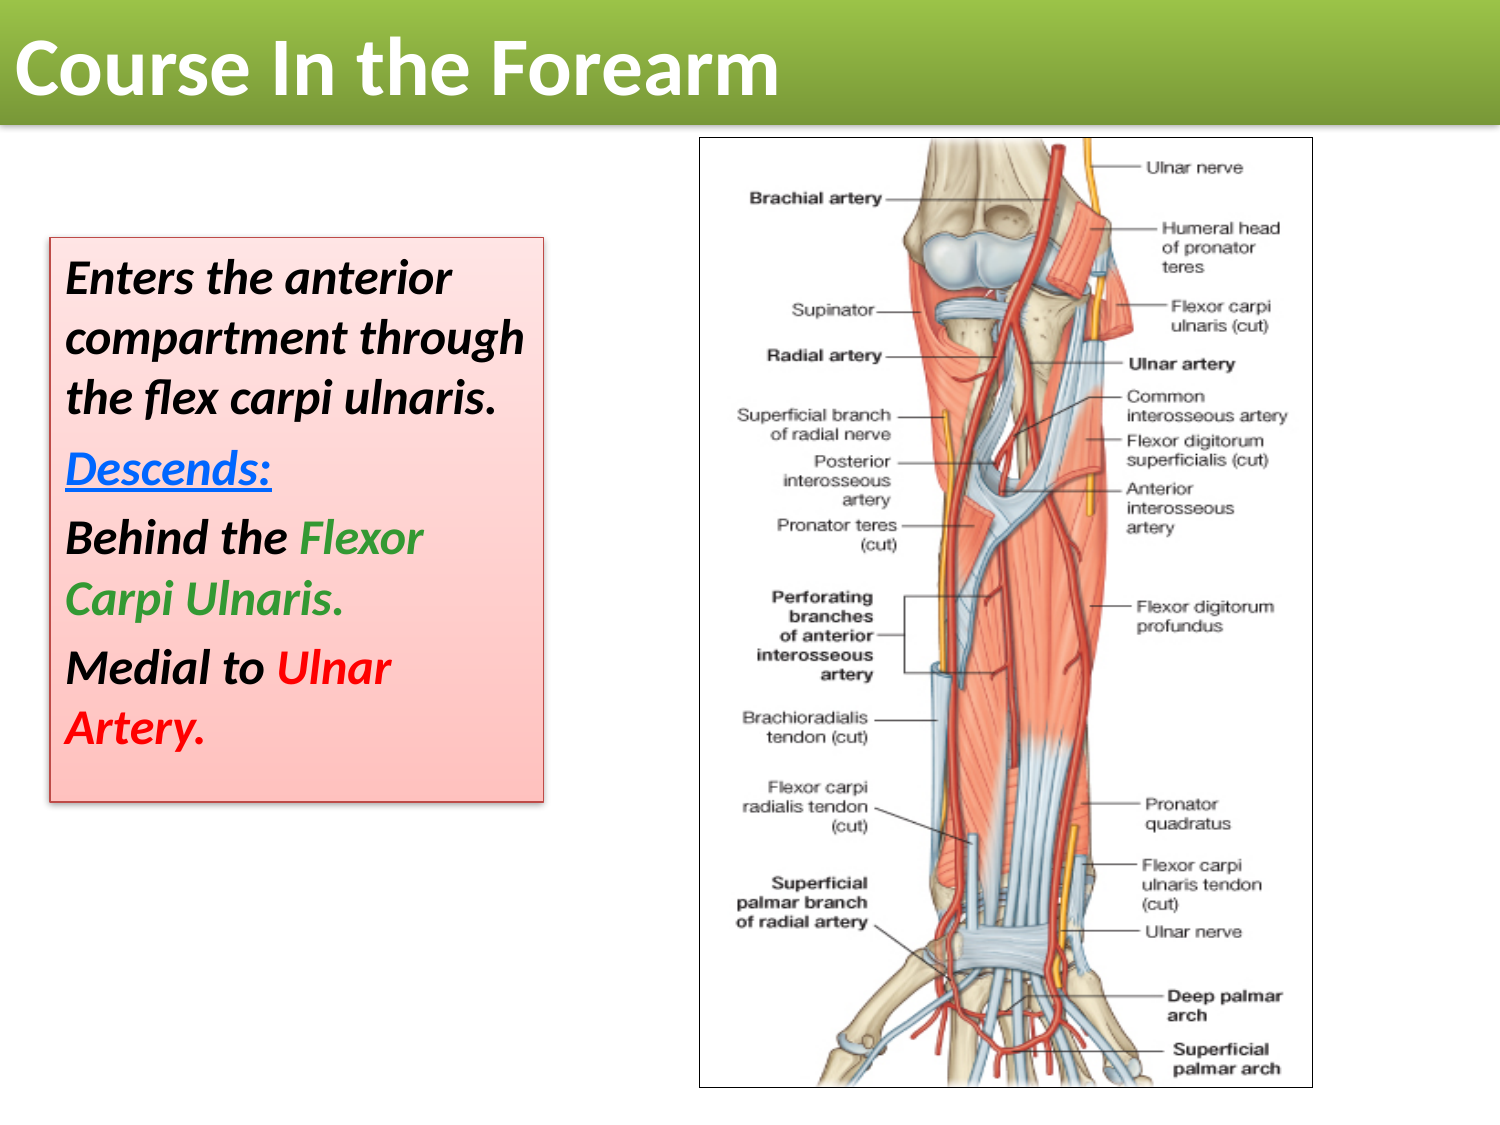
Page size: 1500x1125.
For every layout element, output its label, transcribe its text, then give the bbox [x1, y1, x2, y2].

list Enters the anterior compartment through the flex carpi ulnaris. Descends: Behind the Flexor Carpi Ulnaris. Medial to Ulnar Artery. [49, 237, 544, 803]
picture [699, 137, 1313, 1088]
text_box Course In the Forearm [0, 0, 1500, 125]
